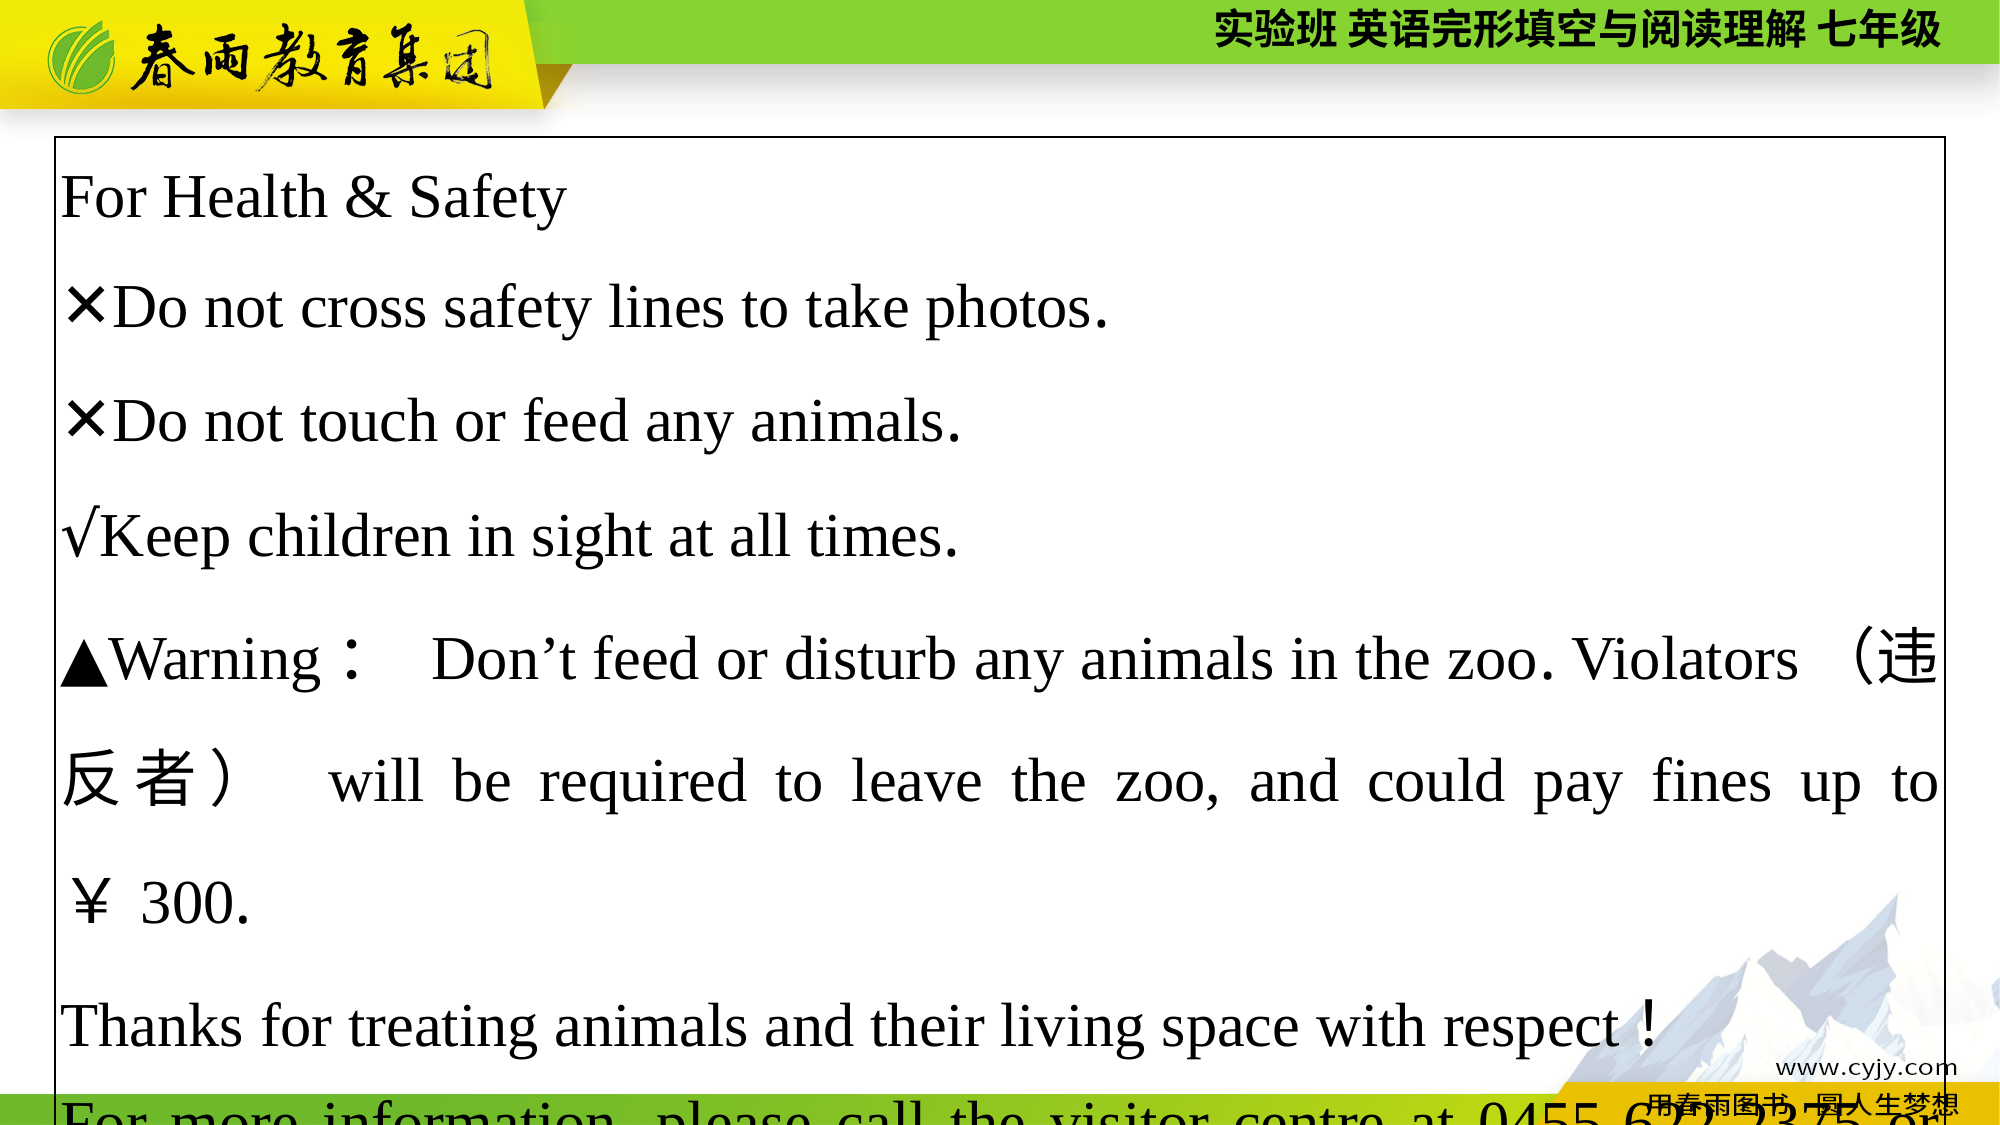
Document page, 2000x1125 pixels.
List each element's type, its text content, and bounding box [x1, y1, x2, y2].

table_header For Health & Safety ✕Do not cross safety lines to take photos. ✕Do not touch or feed any animals. √Keep children in sight at all times. ▲Warning： Don’t feed or disturb any animals in the zoo. Violators（违反者） will be required to leave the zoo, and could pay fines up to ￥300. Thanks for treating animals and their living space with respect！ For more information, please call the visitor centre at 0455-622-2375 or visit newcityzoo.com. [56, 138, 1944, 1125]
picture [0, 0, 2000, 1125]
